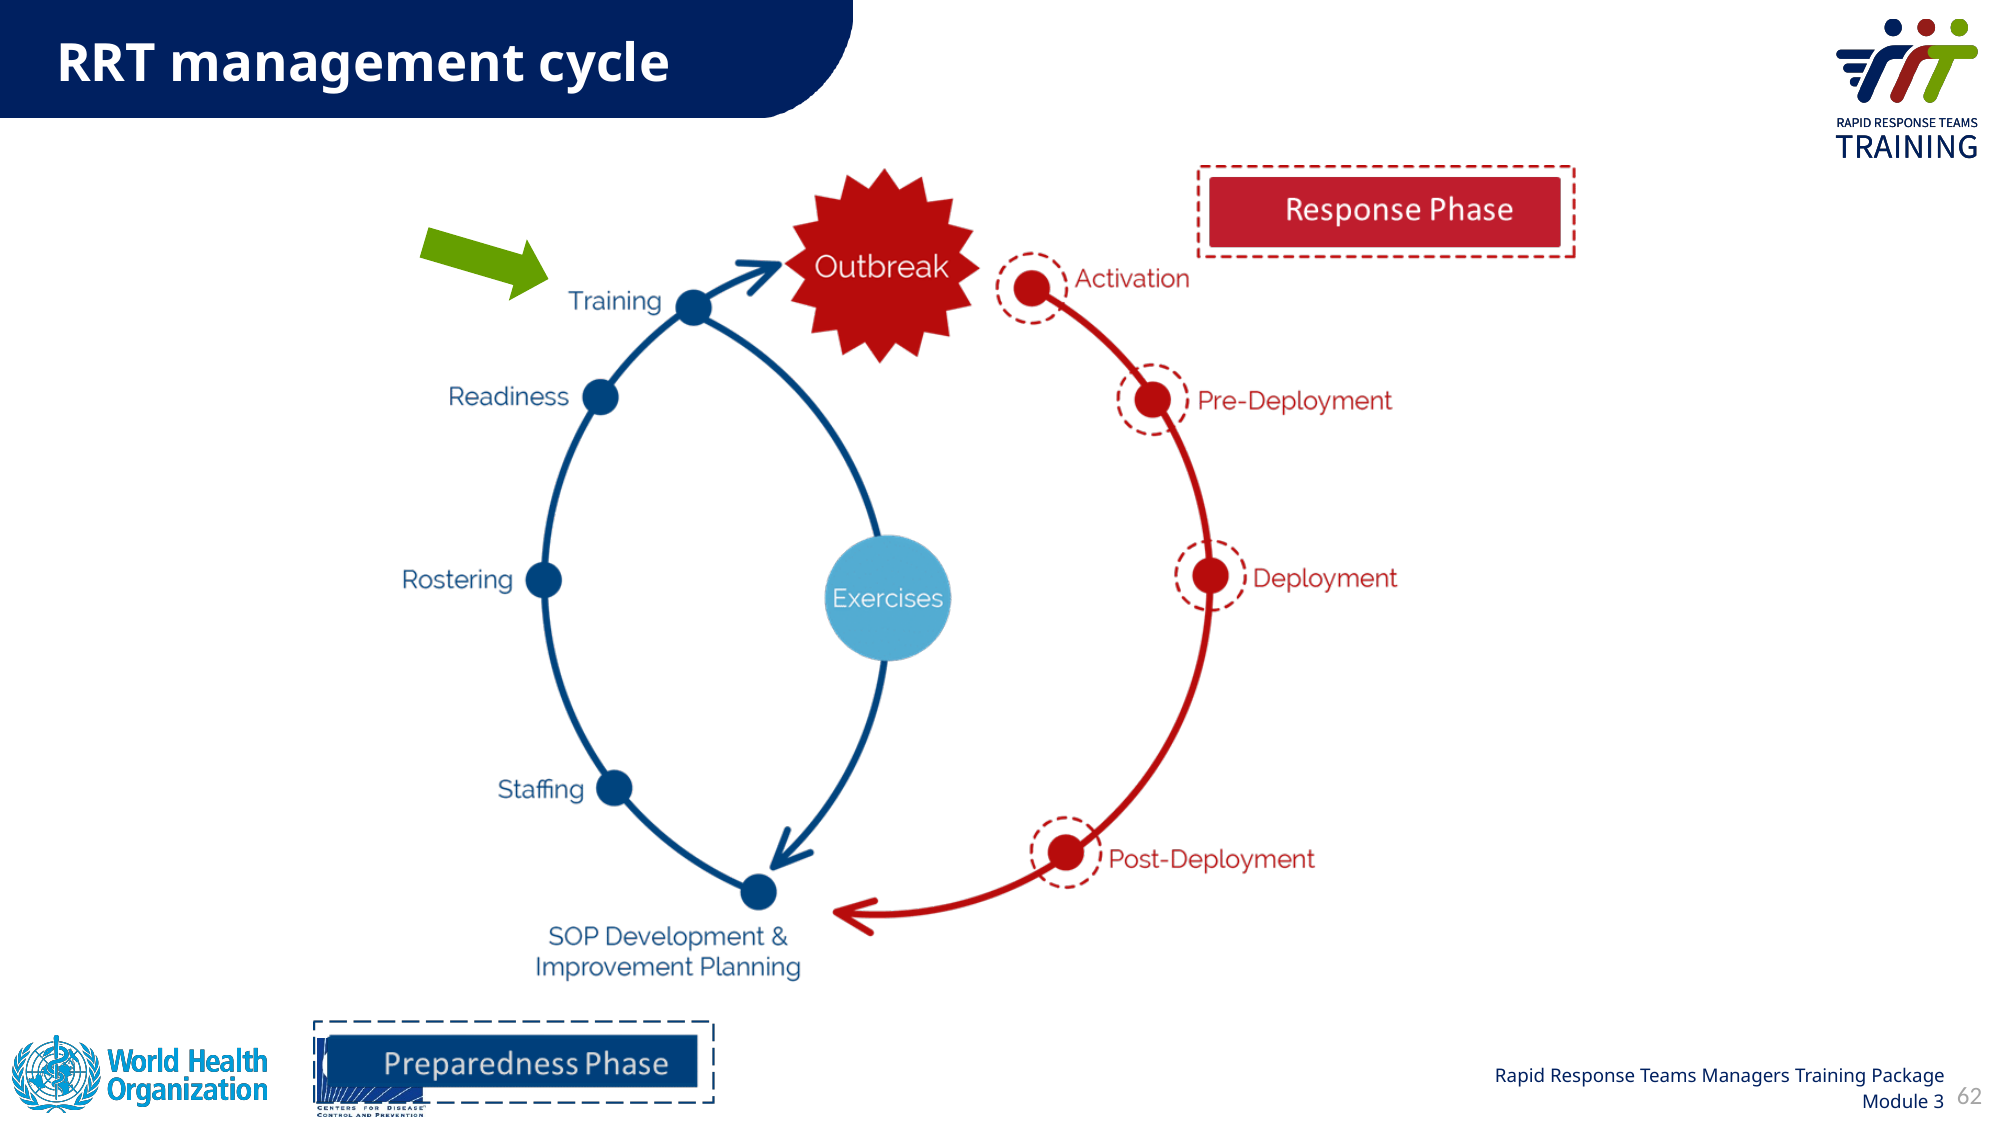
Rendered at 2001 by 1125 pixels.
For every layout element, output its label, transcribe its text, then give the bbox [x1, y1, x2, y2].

picture [12, 1035, 54, 1068]
picture [30, 1083, 37, 1091]
picture [50, 1108, 62, 1113]
picture [22, 1062, 26, 1077]
picture [59, 1035, 267, 1113]
picture [36, 1088, 78, 1105]
picture [12, 1083, 48, 1113]
picture [313, 165, 1576, 1117]
slide_number 62 [1941, 1071, 2000, 1125]
picture [71, 1053, 90, 1091]
picture [0, 0, 853, 118]
picture [24, 1054, 36, 1087]
title RRT management cycle [48, 11, 839, 119]
picture [46, 1056, 54, 1062]
picture [1835, 19, 1978, 167]
picture [34, 1054, 43, 1078]
picture [40, 1062, 47, 1070]
